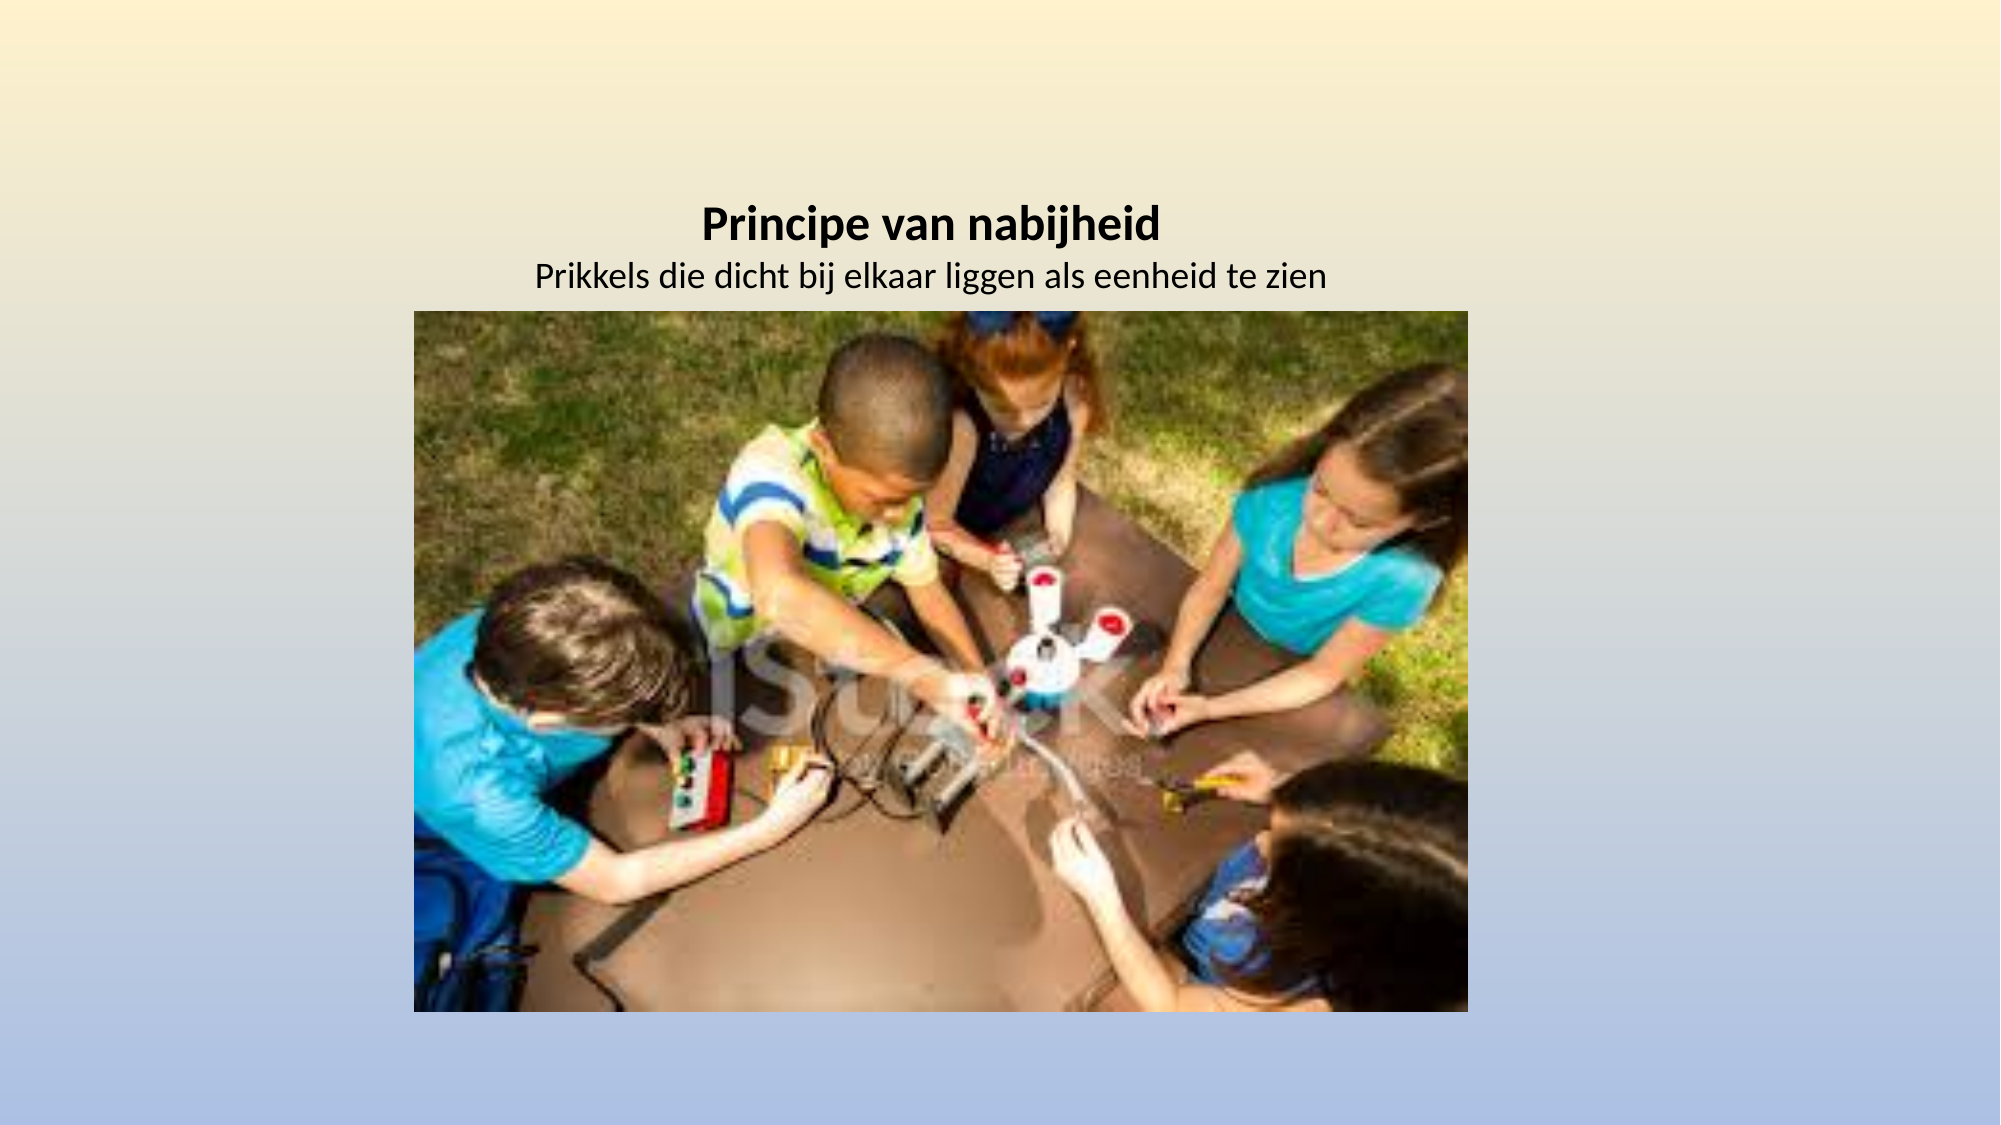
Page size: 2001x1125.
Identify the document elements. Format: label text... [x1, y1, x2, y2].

text_box Principe van nabijheid Prikkels die dicht bij elkaar liggen als eenheid te zien [520, 183, 1344, 311]
picture [414, 311, 1468, 1012]
